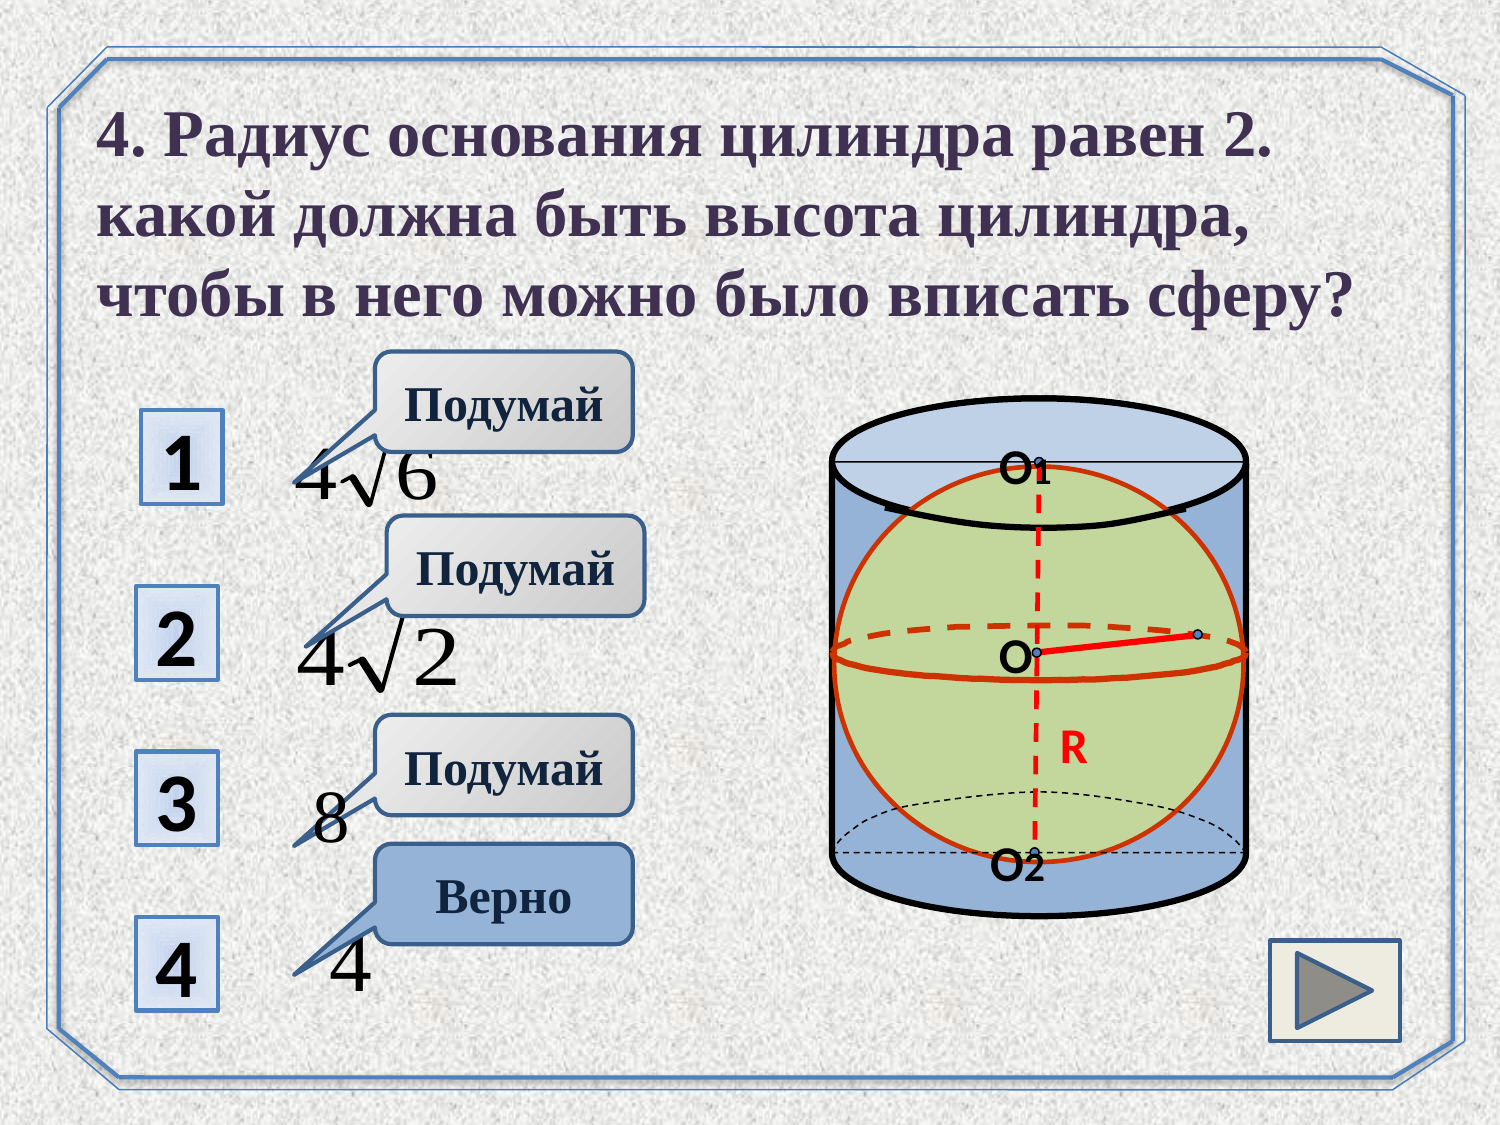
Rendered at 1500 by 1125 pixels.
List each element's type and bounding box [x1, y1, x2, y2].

text_box [831, 398, 1248, 917]
text_box [46, 46, 1466, 1091]
text_box [280, 585, 485, 707]
text_box [304, 773, 362, 862]
text_box [316, 913, 388, 1007]
picture [0, 0, 1500, 1125]
text_box [280, 409, 462, 525]
